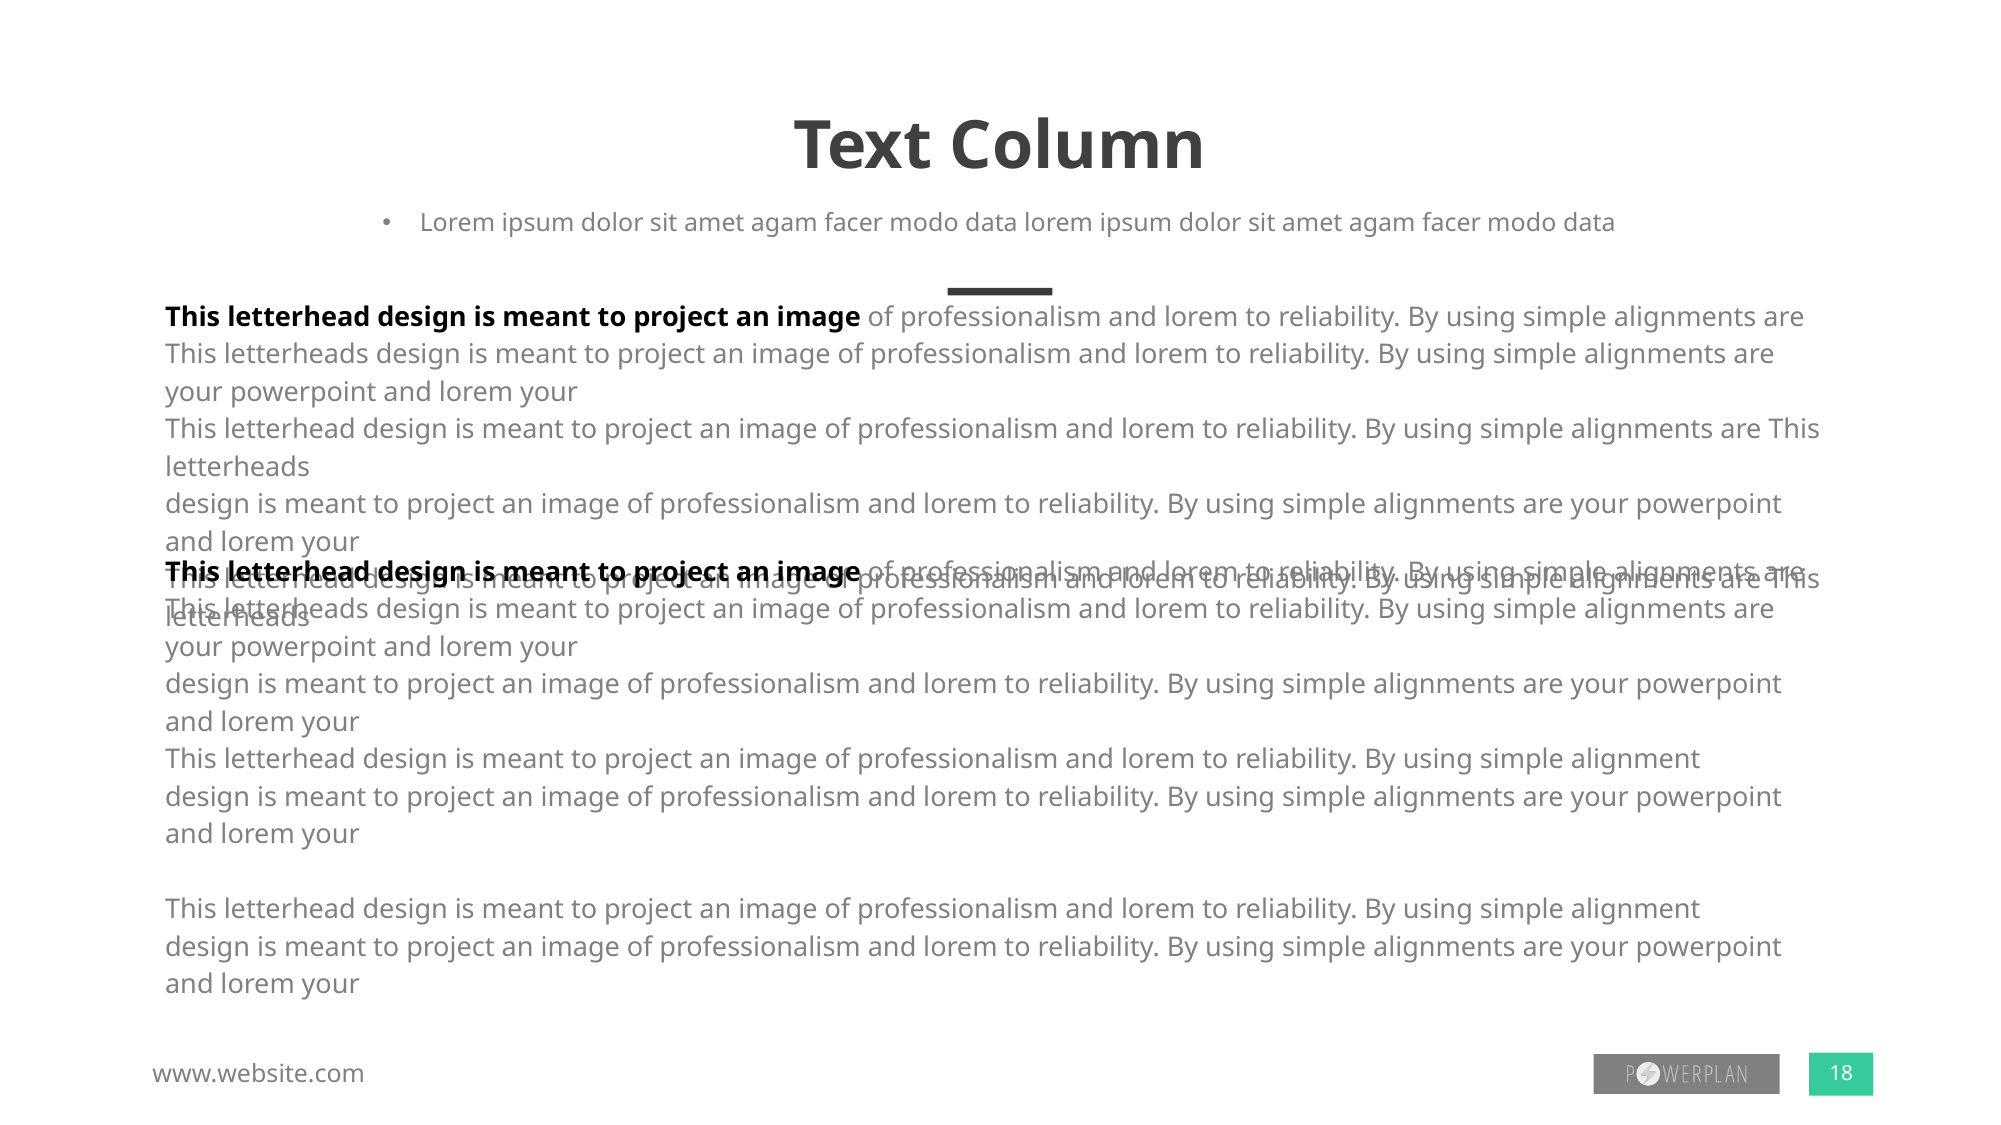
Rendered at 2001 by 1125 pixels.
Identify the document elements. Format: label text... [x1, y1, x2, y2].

slide_number 18 [1809, 1052, 1873, 1096]
slide_number www.website.com [137, 1042, 391, 1103]
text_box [164, 357, 1836, 929]
list Lorem ipsum dolor sit amet agam facer modo data lorem ipsum dolor sit amet agam facer modo data [137, 202, 1863, 246]
title Text Column [137, 96, 1863, 198]
text_box [947, 287, 1053, 296]
